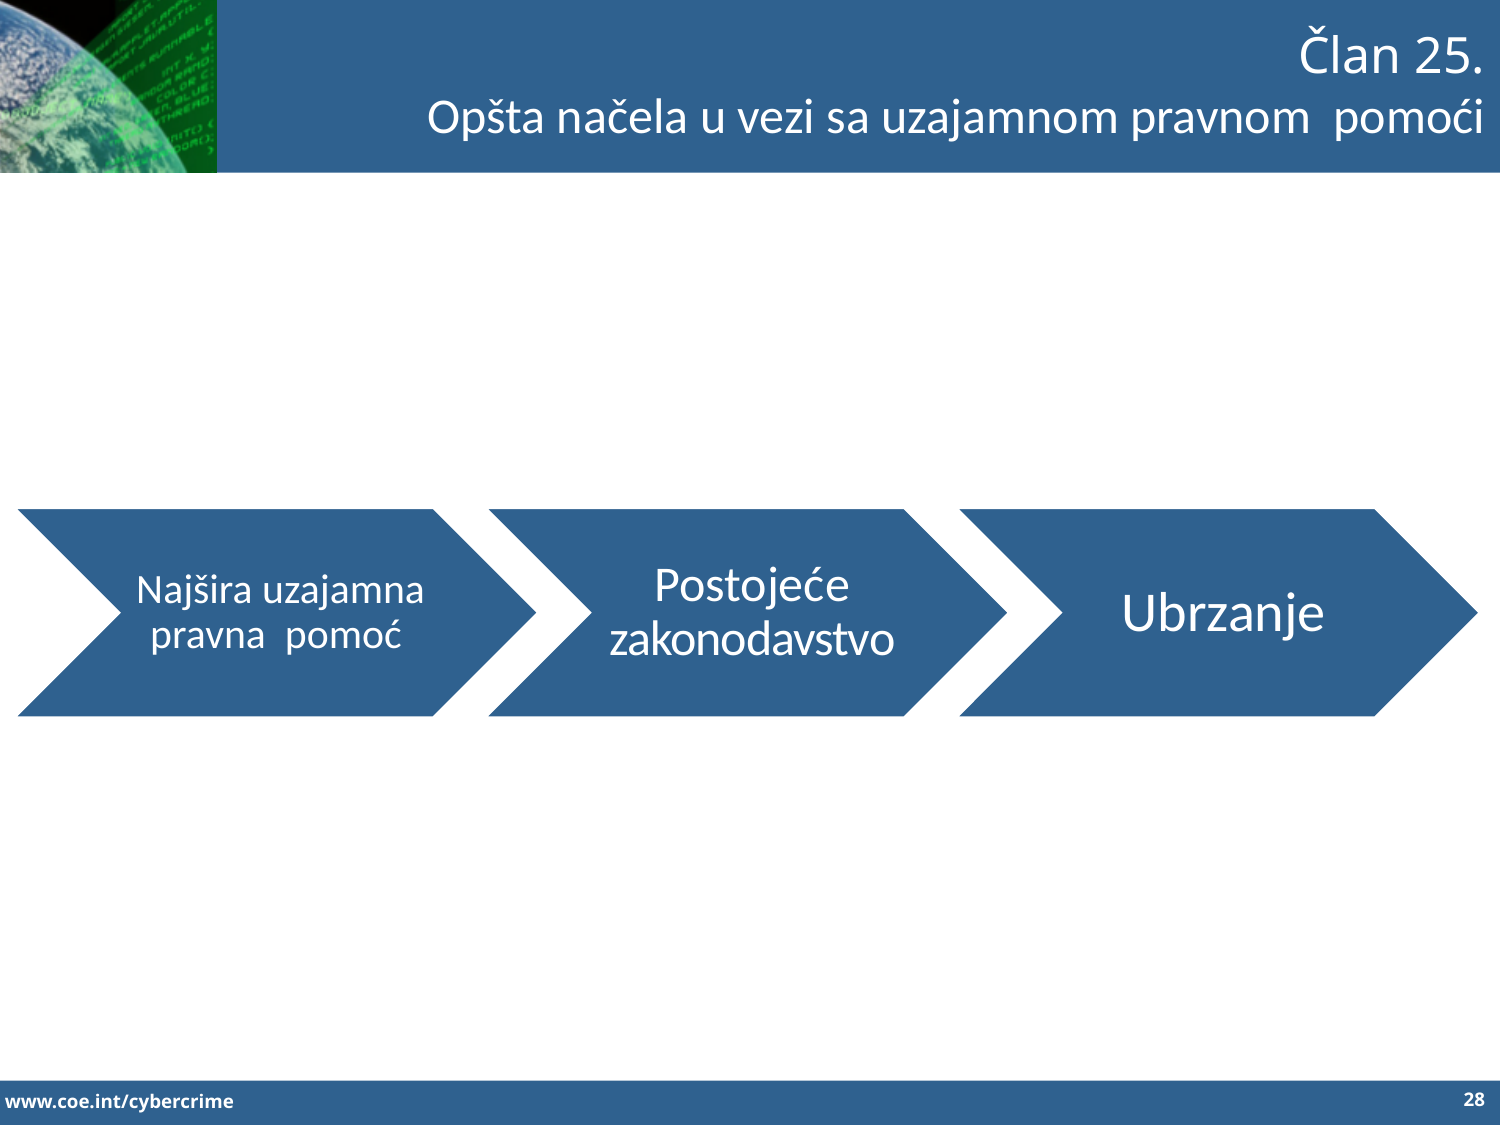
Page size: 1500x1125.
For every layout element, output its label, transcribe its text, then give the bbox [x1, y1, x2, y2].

slide_number 28 [1149, 1079, 1500, 1125]
picture [0, 1, 217, 173]
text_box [14, 162, 1480, 1064]
text_box Član 25. Opšta načela u vezi sa uzajamnom pravnom pomoći [252, 13, 1500, 166]
